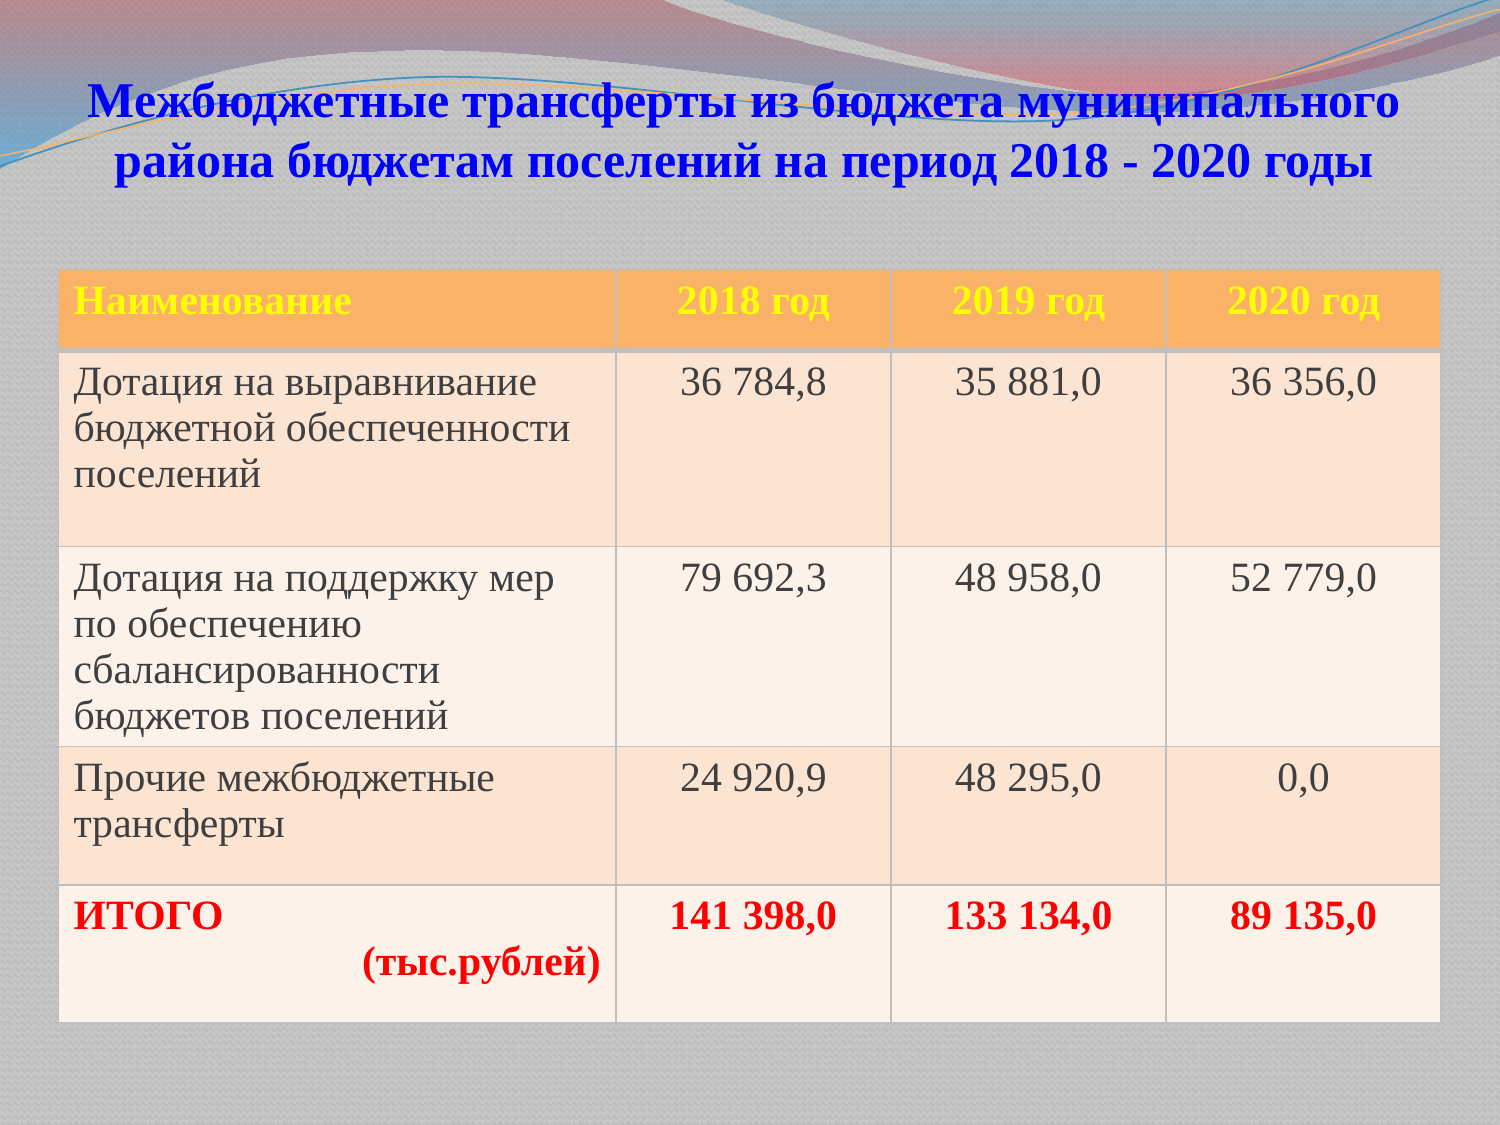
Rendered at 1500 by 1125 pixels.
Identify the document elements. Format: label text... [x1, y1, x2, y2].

table_cell Дотация на выравнивание бюджетной обеспеченности поселений [59, 353, 615, 546]
table_header 2019 год [892, 270, 1165, 348]
table_cell 133 134,0 [892, 886, 1165, 1022]
table_header Наименование [59, 270, 615, 348]
table_cell 141 398,0 [617, 886, 890, 1022]
table_cell Прочие межбюджетные трансферты [59, 747, 615, 884]
table_cell ИТОГО (тыс.рублей) [59, 886, 615, 1022]
table_cell 35 881,0 [892, 353, 1165, 546]
table_cell 48 958,0 [892, 547, 1165, 746]
table_cell 52 779,0 [1167, 547, 1440, 746]
table_cell 36 784,8 [617, 353, 890, 546]
title Межбюджетные трансферты из бюджета муниципального района бюджетам поселений на период 2018 - 2020 годы [35, 35, 1454, 188]
table_cell Дотация на поддержку мер по обеспечению сбалансированности бюджетов поселений [59, 547, 615, 746]
table_cell 36 356,0 [1167, 353, 1440, 546]
table_cell 79 692,3 [617, 547, 890, 746]
table_cell 48 295,0 [892, 747, 1165, 884]
table_cell 0,0 [1167, 747, 1440, 884]
table_cell 24 920,9 [617, 747, 890, 884]
table_cell 89 135,0 [1167, 886, 1440, 1022]
table_header 2020 год [1167, 270, 1440, 348]
table_header 2018 год [617, 270, 890, 348]
